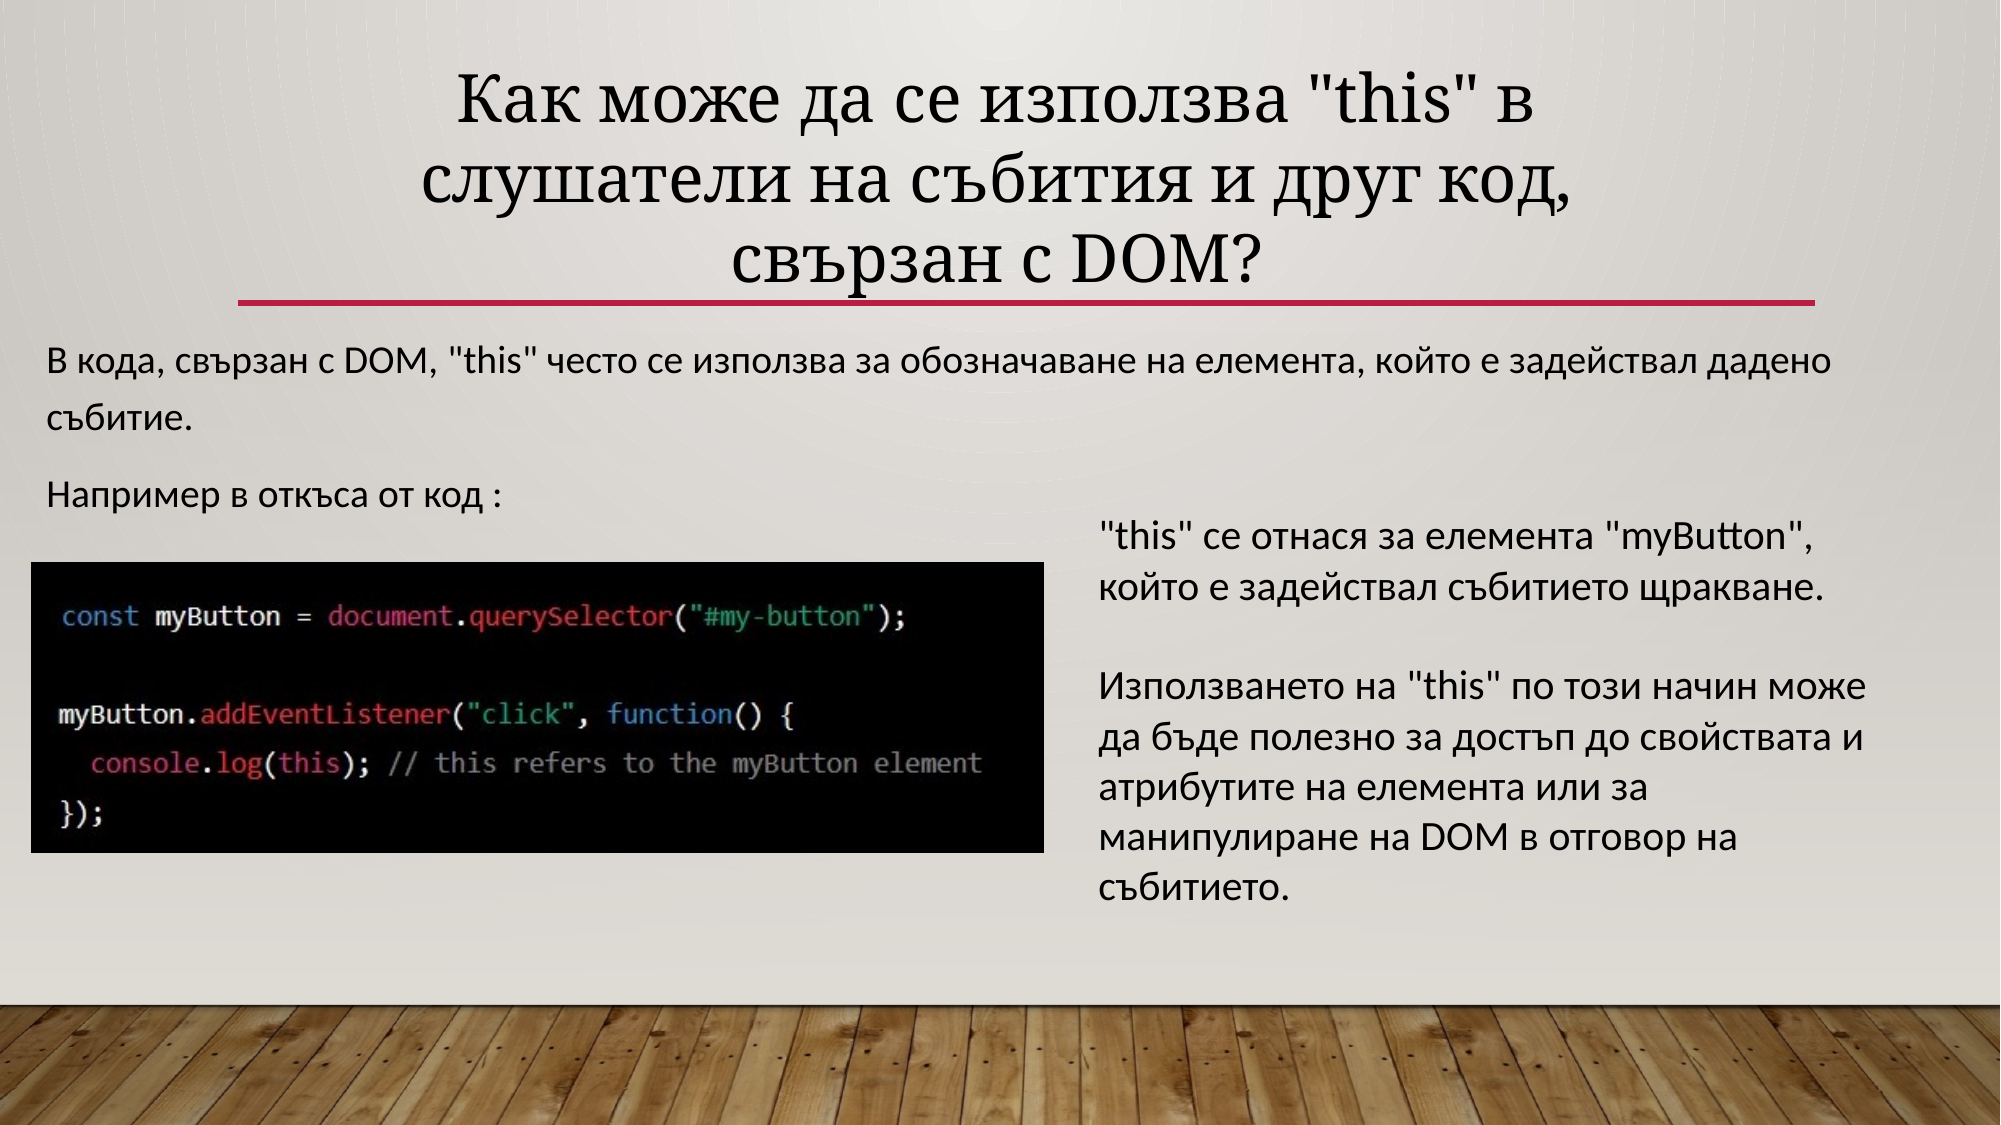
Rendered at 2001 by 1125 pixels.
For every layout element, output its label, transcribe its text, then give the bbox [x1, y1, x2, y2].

text_box "this" се отнася за елемента "myButton", който е задействал събитието щракване. Използването на "this" по този начин може да бъде полезно за достъп до свойствата и атрибутите на елемента или за манипулиране на DOM в отговор на събитието. [1083, 500, 1923, 961]
text_box Как може да се използва "this" в слушатели на събития и друг код, свързан с DOM? [358, 48, 1636, 303]
picture [31, 562, 1044, 853]
list В кода, свързан с DOM, "this" често се използва за обозначаване на елемента, който е задействал дадено събитие. Например в откъса от код : [31, 316, 1963, 524]
picture [0, 1005, 2000, 1125]
